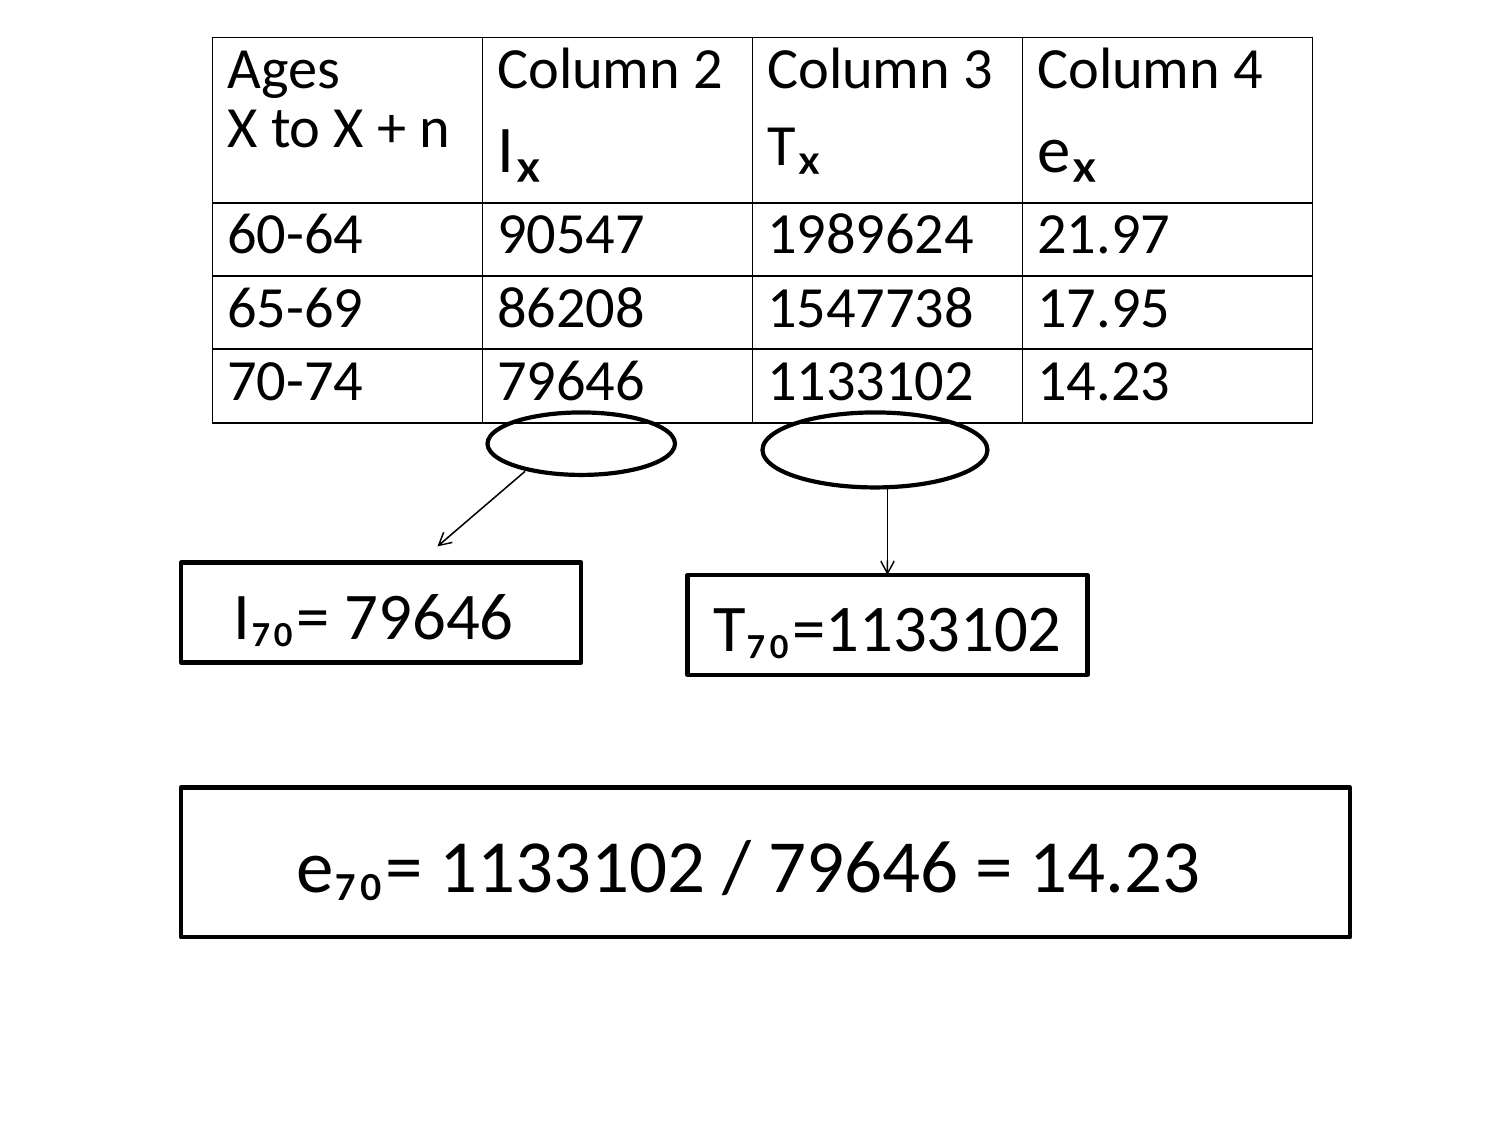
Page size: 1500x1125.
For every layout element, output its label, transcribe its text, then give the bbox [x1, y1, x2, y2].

table_cell 90547 [483, 204, 752, 275]
table_header Column 4 eₓ [1023, 38, 1312, 202]
table_cell 1547738 [753, 277, 1022, 348]
text_box [485, 424, 678, 478]
table_cell 14.23 [1023, 350, 1312, 422]
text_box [437, 471, 526, 547]
table_header Column 2 Iₓ [483, 38, 752, 202]
table_cell 21.97 [1023, 204, 1312, 275]
text_box e₇₀= 1133102 / 79646 = 14.23 [179, 785, 1352, 939]
table_cell 86208 [483, 277, 752, 348]
table_cell 1989624 [753, 204, 1022, 275]
text_box [760, 424, 990, 490]
table_cell 60-64 [213, 204, 482, 275]
text_box I₇₀= 79646 [179, 560, 583, 665]
table_cell 79646 [483, 350, 752, 422]
table_cell 17.95 [1023, 277, 1312, 348]
table_cell 70-74 [213, 350, 482, 422]
table_cell 65-69 [213, 277, 482, 348]
table_cell 1133102 [753, 350, 1022, 422]
text_box T₇₀=1133102 [685, 573, 1090, 677]
table_header Column 3 Tₓ [753, 38, 1022, 202]
table_header Ages X to X + n [213, 38, 482, 202]
